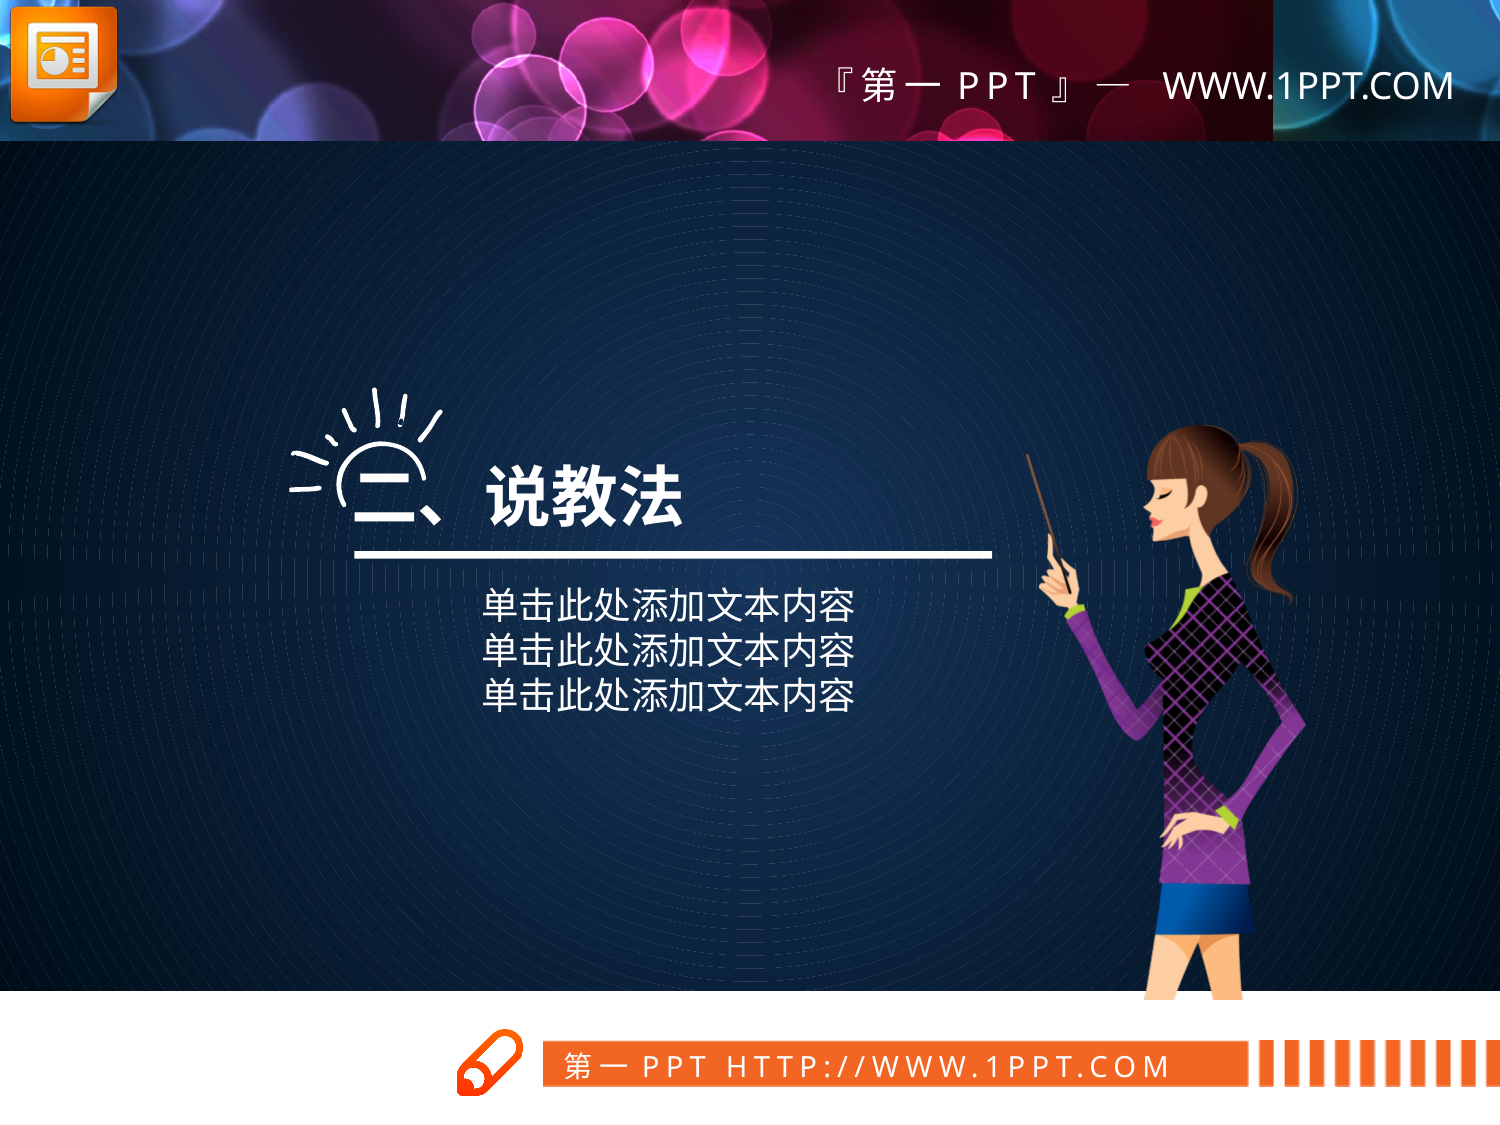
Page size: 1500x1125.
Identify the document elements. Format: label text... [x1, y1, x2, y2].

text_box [288, 386, 833, 544]
picture [0, 0, 1500, 141]
picture [1026, 425, 1306, 1000]
text_box 单击此处添加文本内容 单击此处添加文本内容 单击此处添加文本内容 [466, 574, 880, 725]
text_box [354, 551, 993, 559]
picture [543, 1040, 1500, 1087]
